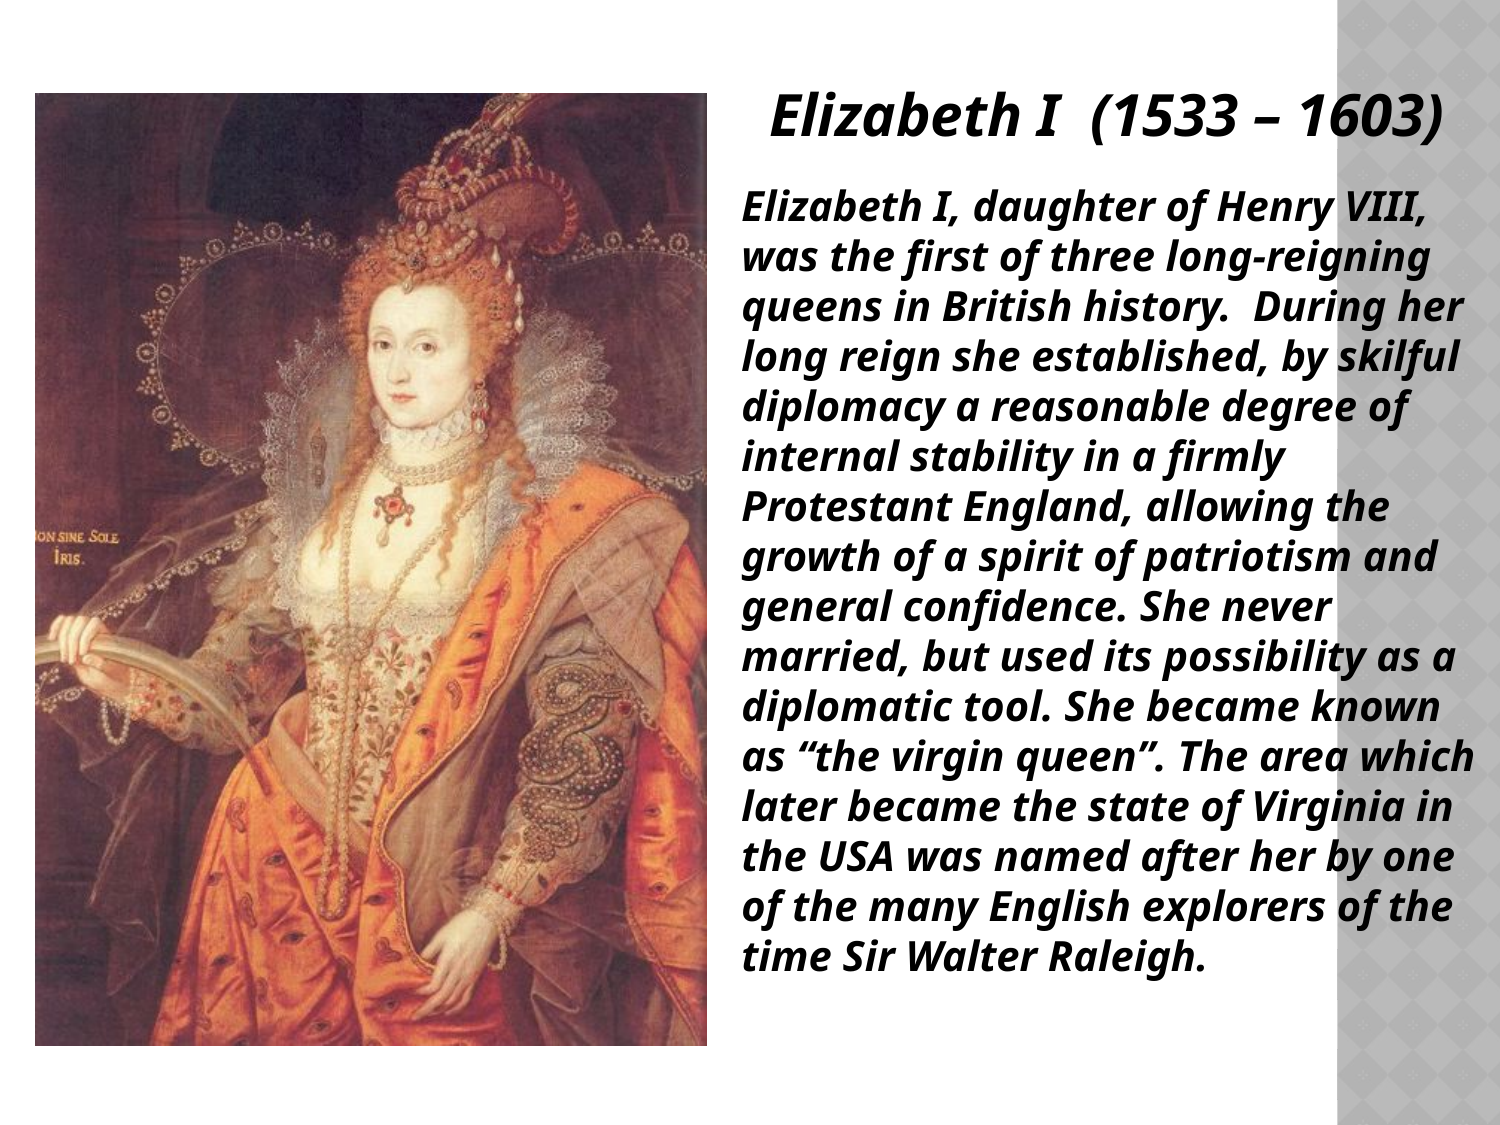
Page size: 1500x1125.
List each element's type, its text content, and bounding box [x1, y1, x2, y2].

picture [34, 93, 708, 1046]
text_box Elizabeth I, daughter of Henry VIII, was the first of three long-reigning queens in British history. During her long reign she established, by skilful diplomacy a reasonable degree of internal stability in a firmly Protestant England, allowing the growth of a spirit of patriotism and general confidence. She never married, but used its possibility as a diplomatic tool. She became known as “the virgin queen”. The area which later became the state of Virginia in the USA was named after her by one of the many English explorers of the time Sir Walter Raleigh. [726, 172, 1500, 988]
text_box Elizabeth I (1533 – 1603) [754, 70, 1460, 156]
